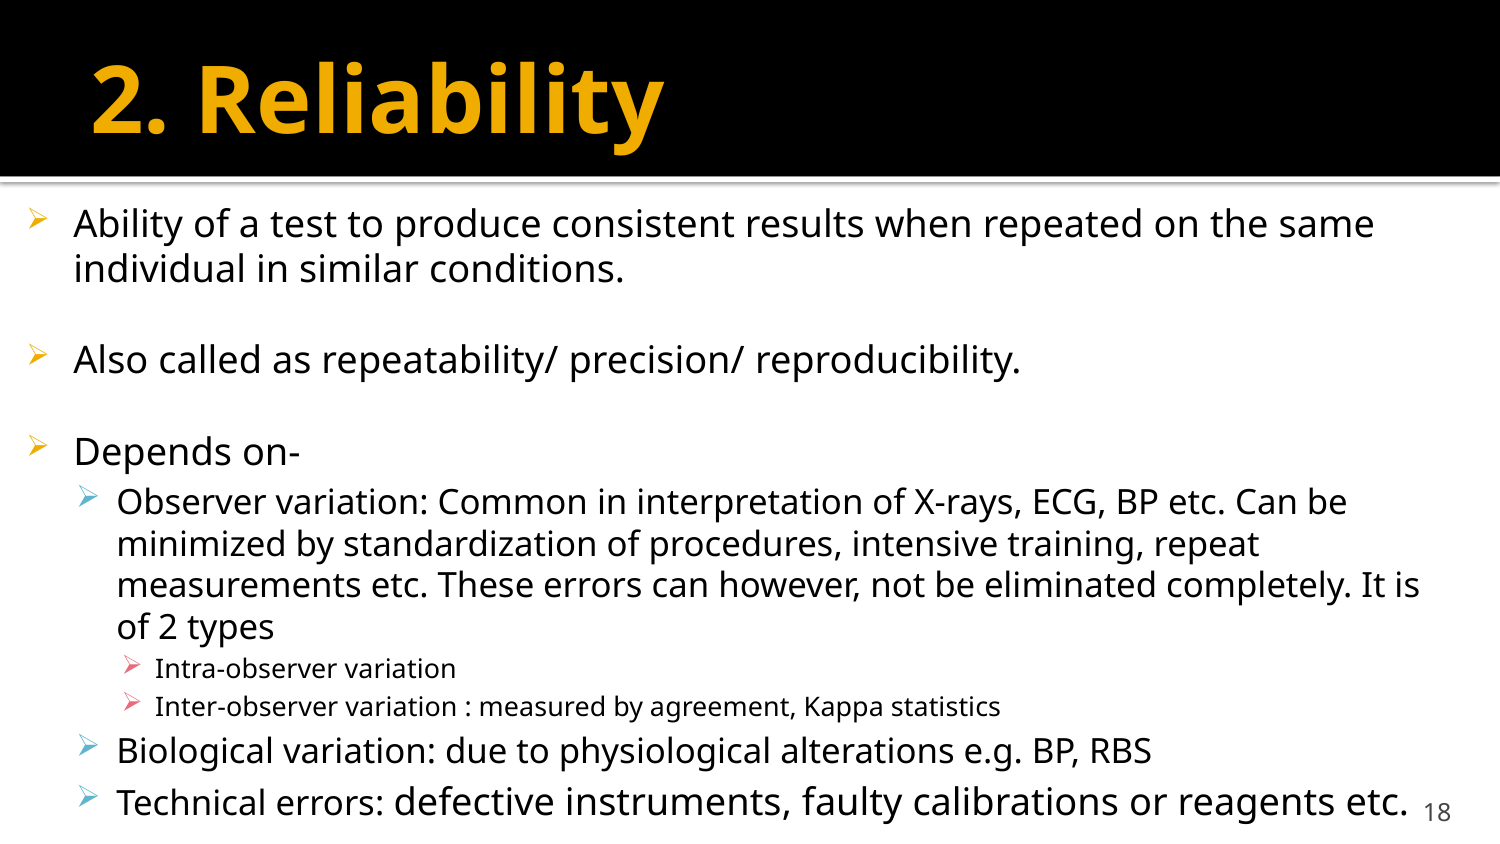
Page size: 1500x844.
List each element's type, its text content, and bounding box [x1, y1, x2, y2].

slide_number 18 [1345, 796, 1467, 831]
list Ability of a test to produce consistent results when repeated on the same individual in similar conditions. Also called as repeatability/ precision/ reproducibility. Depends on- Observer variation: Common in interpretation of X-rays, ECG, BP etc. Can be minimized by standardization of procedures, intensive training, repeat measurements etc. These errors can however, not be eliminated completely. It is of 2 types Intra-observer variation Inter-observer variation : measured by agreement, Kappa statistics Biological variation: due to physiological alterations e.g. BP, RBS Technical errors: defective instruments, faulty calibrations or reagents etc. [0, 184, 1475, 844]
title 2. Reliability [75, 19, 1425, 174]
